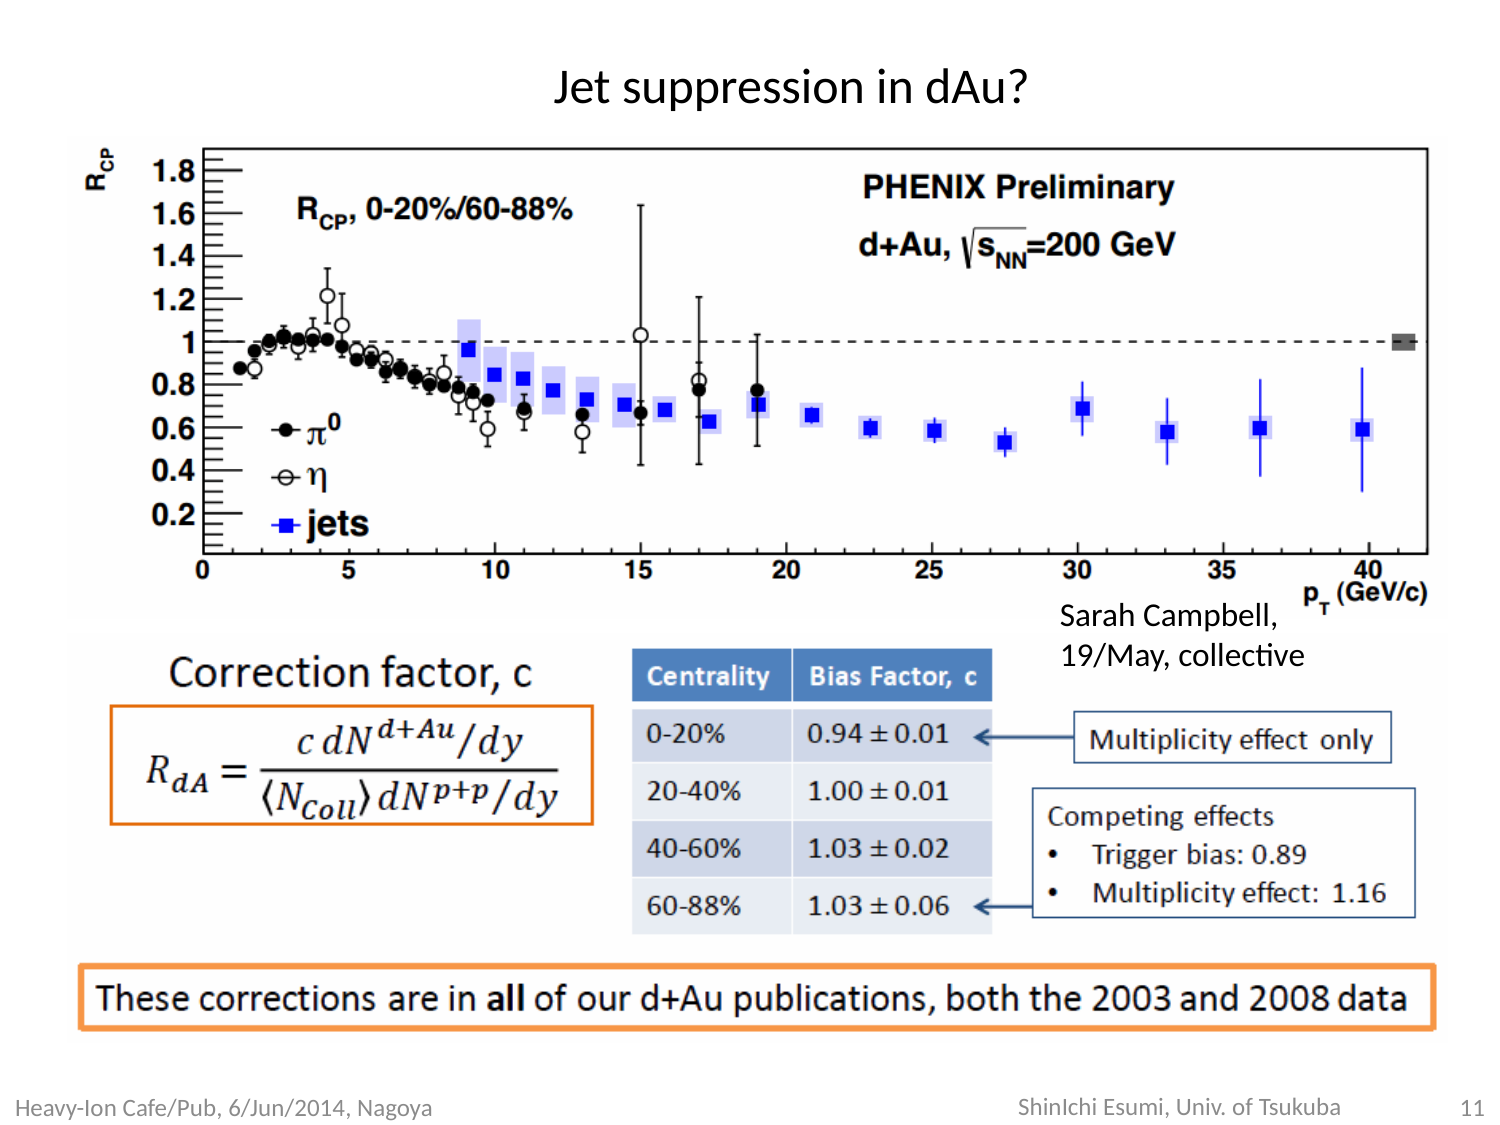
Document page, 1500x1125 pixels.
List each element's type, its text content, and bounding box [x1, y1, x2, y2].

footer ShinIchi Esumi, Univ. of Tsukuba [966, 1086, 1393, 1125]
text_box Jet suppression in dAu? [538, 45, 1045, 121]
text_box Sarah Campbell, 19/May, collective [1045, 628, 1321, 632]
slide_number 11 [1393, 1086, 1500, 1125]
picture [67, 633, 1448, 1044]
slide_number Heavy-Ion Cafe/Pub, 6/Jun/2014, Nagoya [0, 1087, 472, 1125]
picture [67, 136, 1448, 620]
